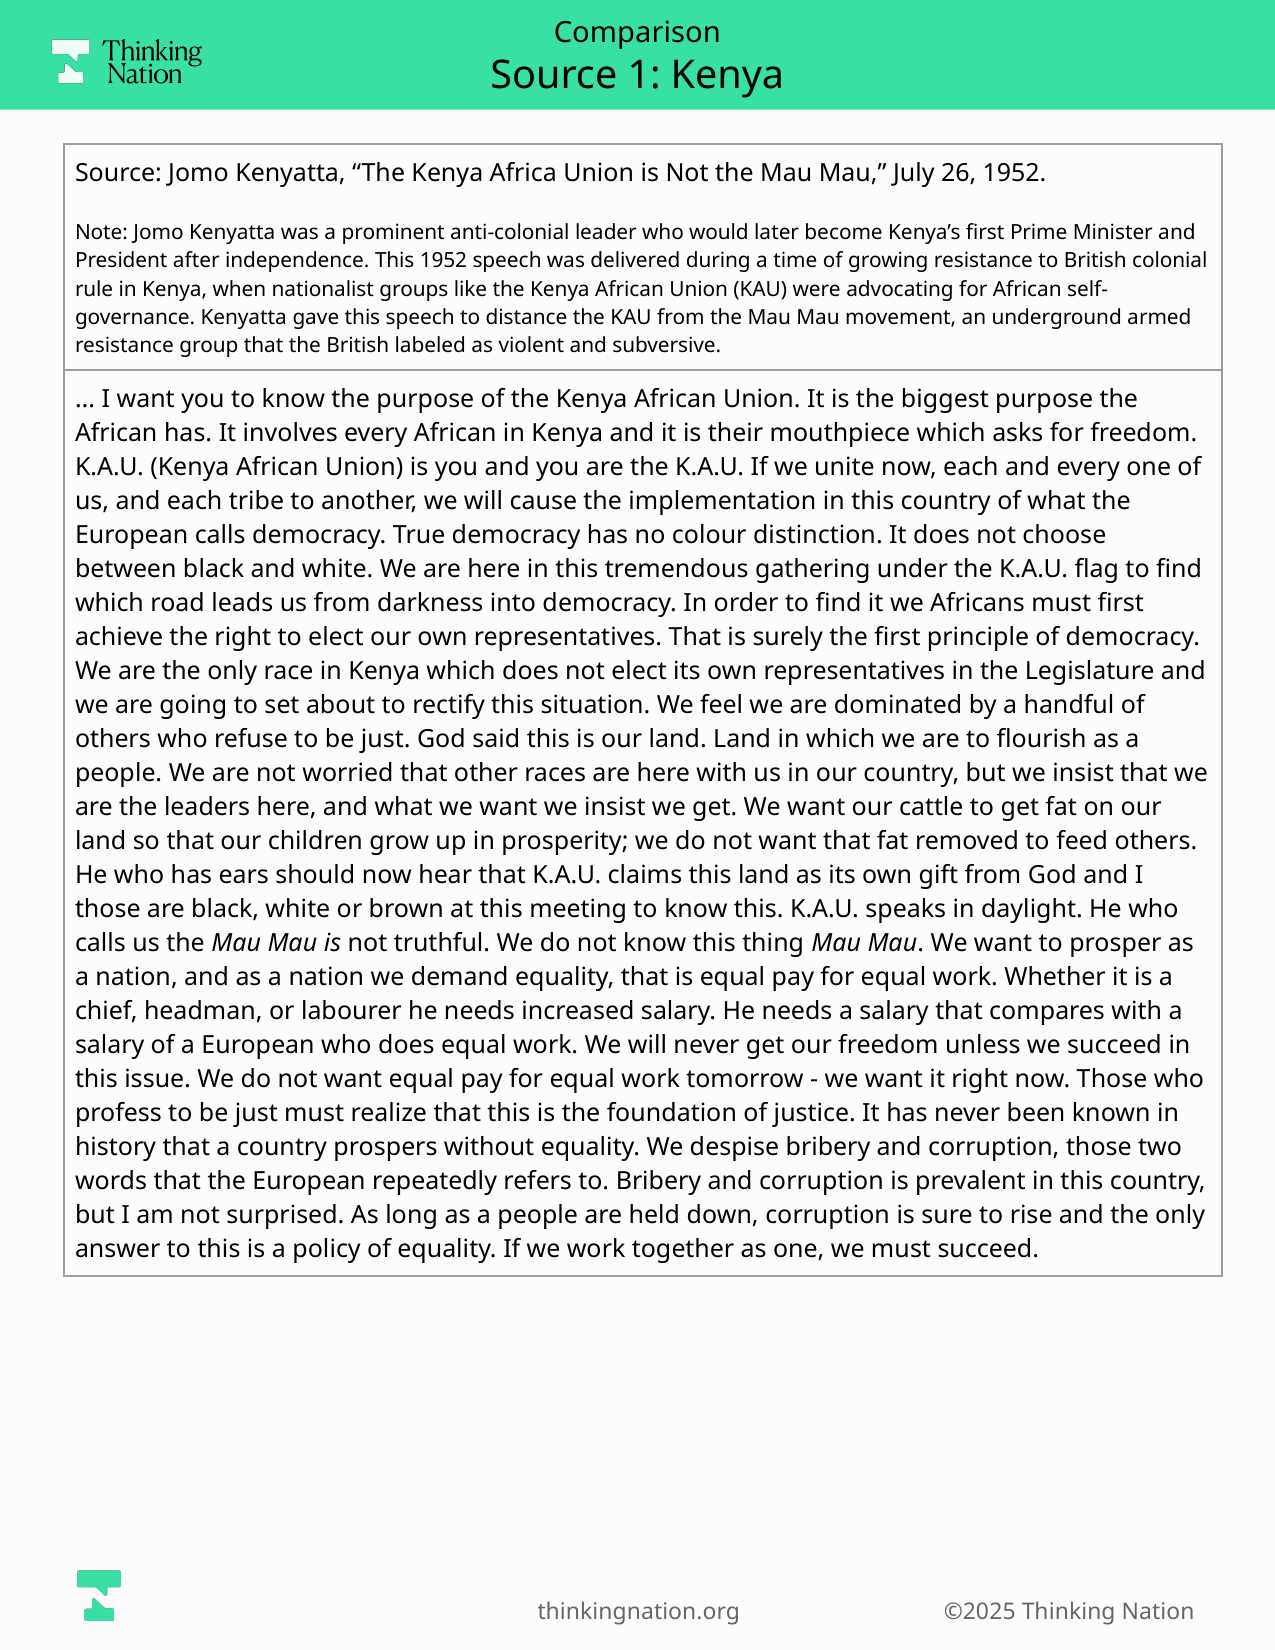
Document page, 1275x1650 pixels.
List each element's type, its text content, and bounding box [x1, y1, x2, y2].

table_cell ... I want you to know the purpose of the Kenya African Union. It is the biggest purpose the African has. It involves every African in Kenya and it is their mouthpiece which asks for freedom. K.A.U. (Kenya African Union) is you and you are the K.A.U. If we unite now, each and every one of us, and each tribe to another, we will cause the implementation in this country of what the European calls democracy. True democracy has no colour distinction. It does not choose between black and white. We are here in this tremendous gathering under the K.A.U. flag to find which road leads us from darkness into democracy. In order to find it we Africans must first achieve the right to elect our own representatives. That is surely the first principle of democracy. We are the only race in Kenya which does not elect its own representatives in the Legislature and we are going to set about to rectify this situation. We feel we are dominated by a handful of others who refuse to be just. God said this is our land. Land in which we are to flourish as a people. We are not worried that other races are here with us in our country, but we insist that we are the leaders here, and what we want we insist we get. We want our cattle to get fat on our land so that our children grow up in prosperity; we do not want that fat removed to feed others. He who has ears should now hear that K.A.U. claims this land as its own gift from God and I those are black, white or brown at this meeting to know this. K.A.U. speaks in daylight. He who calls us the Mau Mau is not truthful. We do not know this thing Mau Mau. We want to prosper as a nation, and as a nation we demand equality, that is equal pay for equal work. Whether it is a chief, headman, or labourer he needs increased salary. He needs a salary that compares with a salary of a European who does equal work. We will never get our freedom unless we succeed in this issue. We do not want equal pay for equal work tomorrow - we want it right now. Those who profess to be just must realize that this is the foundation of justice. It has never been known in history that a country prospers without equality. We despise bribery and corruption, those two words that the European repeatedly refers to. Bribery and corruption is prevalent in this country, but I am not surprised. As long as a people are held down, corruption is sure to rise and the only answer to this is a policy of equality. If we work together as one, we must succeed. [65, 371, 1221, 1275]
text_box thinkingnation.org [488, 1580, 790, 1632]
picture [35, 25, 207, 97]
picture [63, 1560, 134, 1631]
text_box Comparison Source 1: Kenya [0, 0, 1275, 110]
text_box ©2025 Thinking Nation [909, 1580, 1211, 1632]
table_header Source: Jomo Kenyatta, “The Kenya Africa Union is Not the Mau Mau,” July 26, 1952. Note: Jomo Kenyatta was a prominent anti-colonial leader who would later become Kenya’s first Prime Minister and President after independence. This 1952 speech was delivered during a time of growing resistance to British colonial rule in Kenya, when nationalist groups like the Kenya African Union (KAU) were advocating for African self-governance. Kenyatta gave this speech to distance the KAU from the Mau Mau movement, an underground armed resistance group that the British labeled as violent and subversive. [65, 145, 1221, 369]
